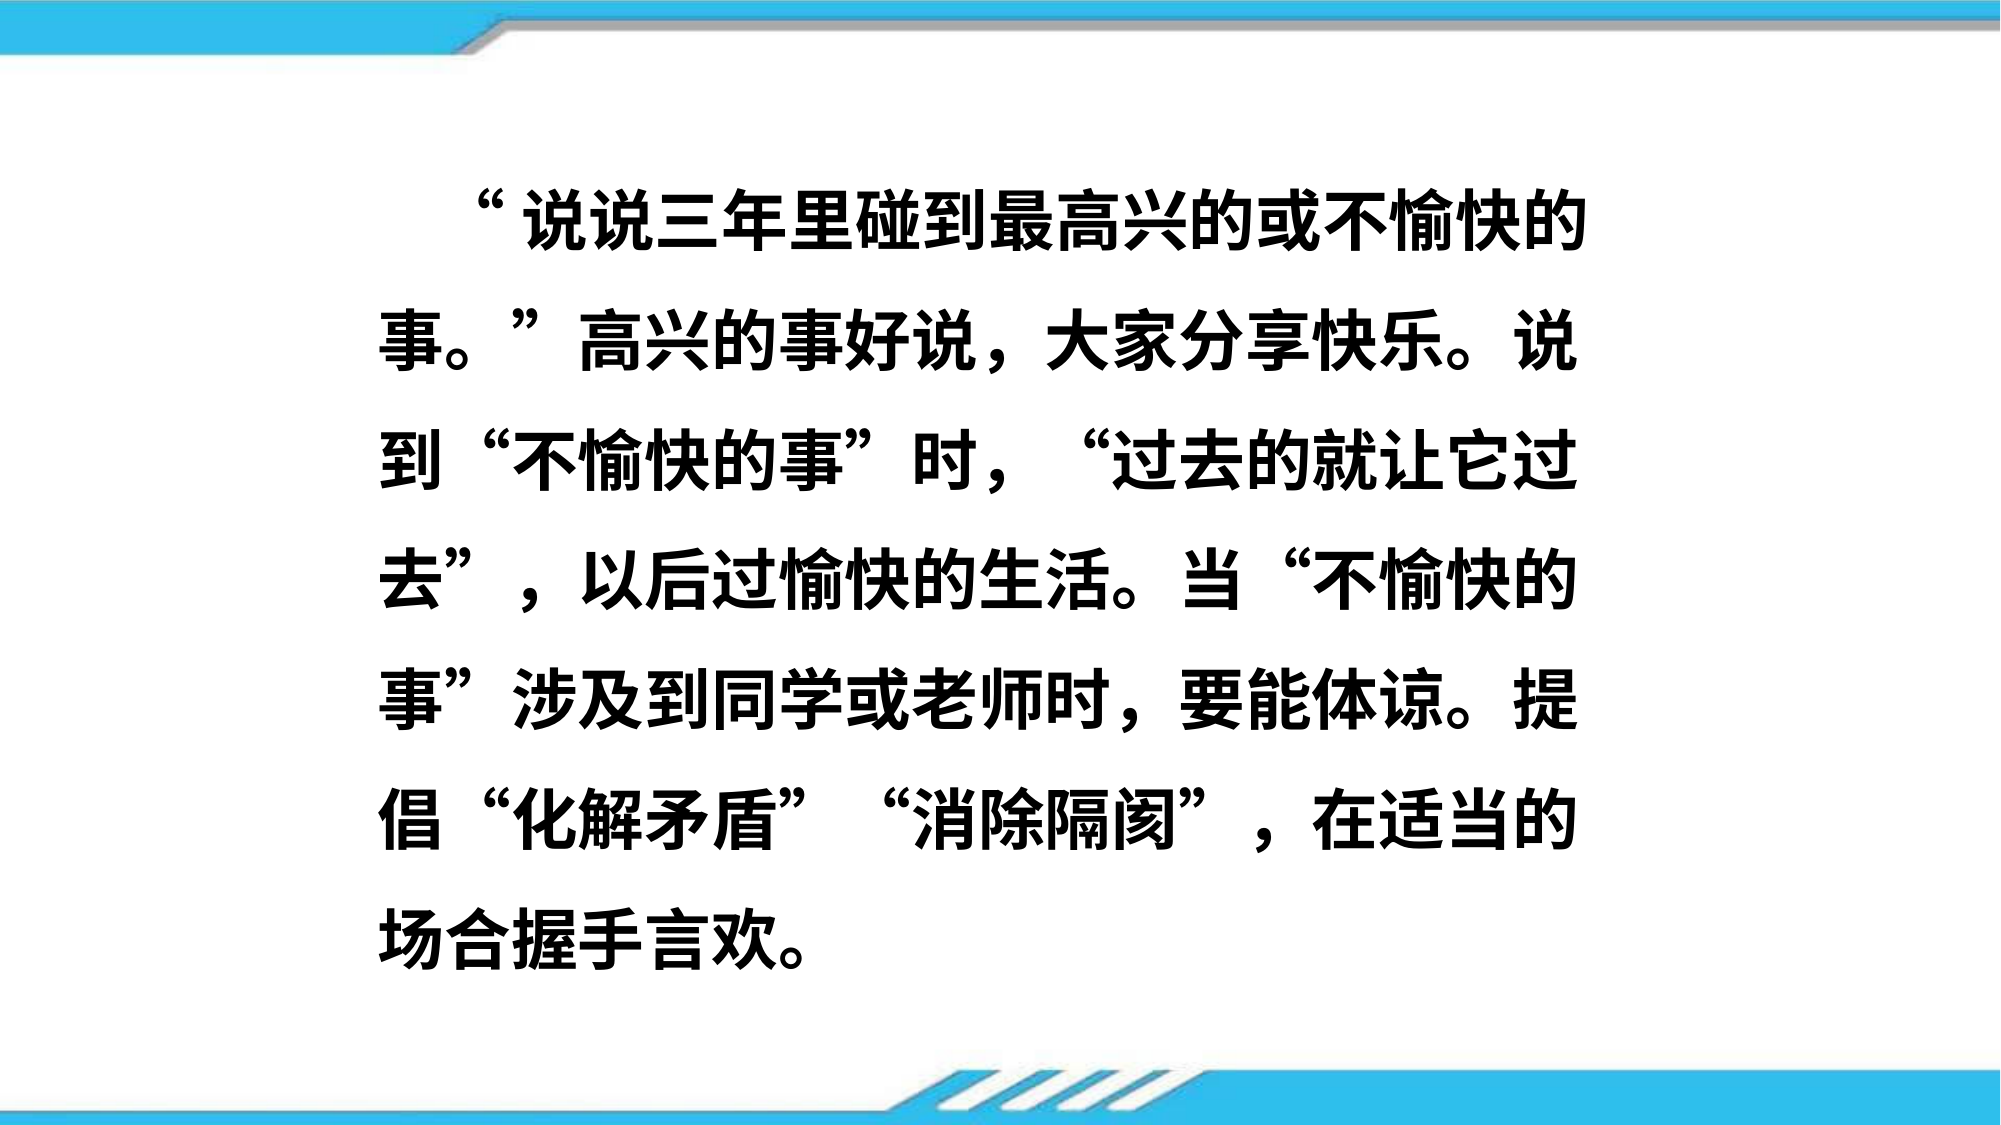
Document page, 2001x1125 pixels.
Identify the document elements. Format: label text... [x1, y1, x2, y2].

text_box “说说三年里碰到最高兴的或不愉快的事。”高兴的事好说，大家分享快乐。说到“不愉快的事”时，“过去的就让它过去”，以后过愉快的生活。当“不愉快的事”涉及到同学或老师时，要能体谅。提倡“化解矛盾”“消除隔阂”，在适当的场合握手言欢。 [362, 130, 1637, 986]
picture [0, 0, 2001, 1125]
